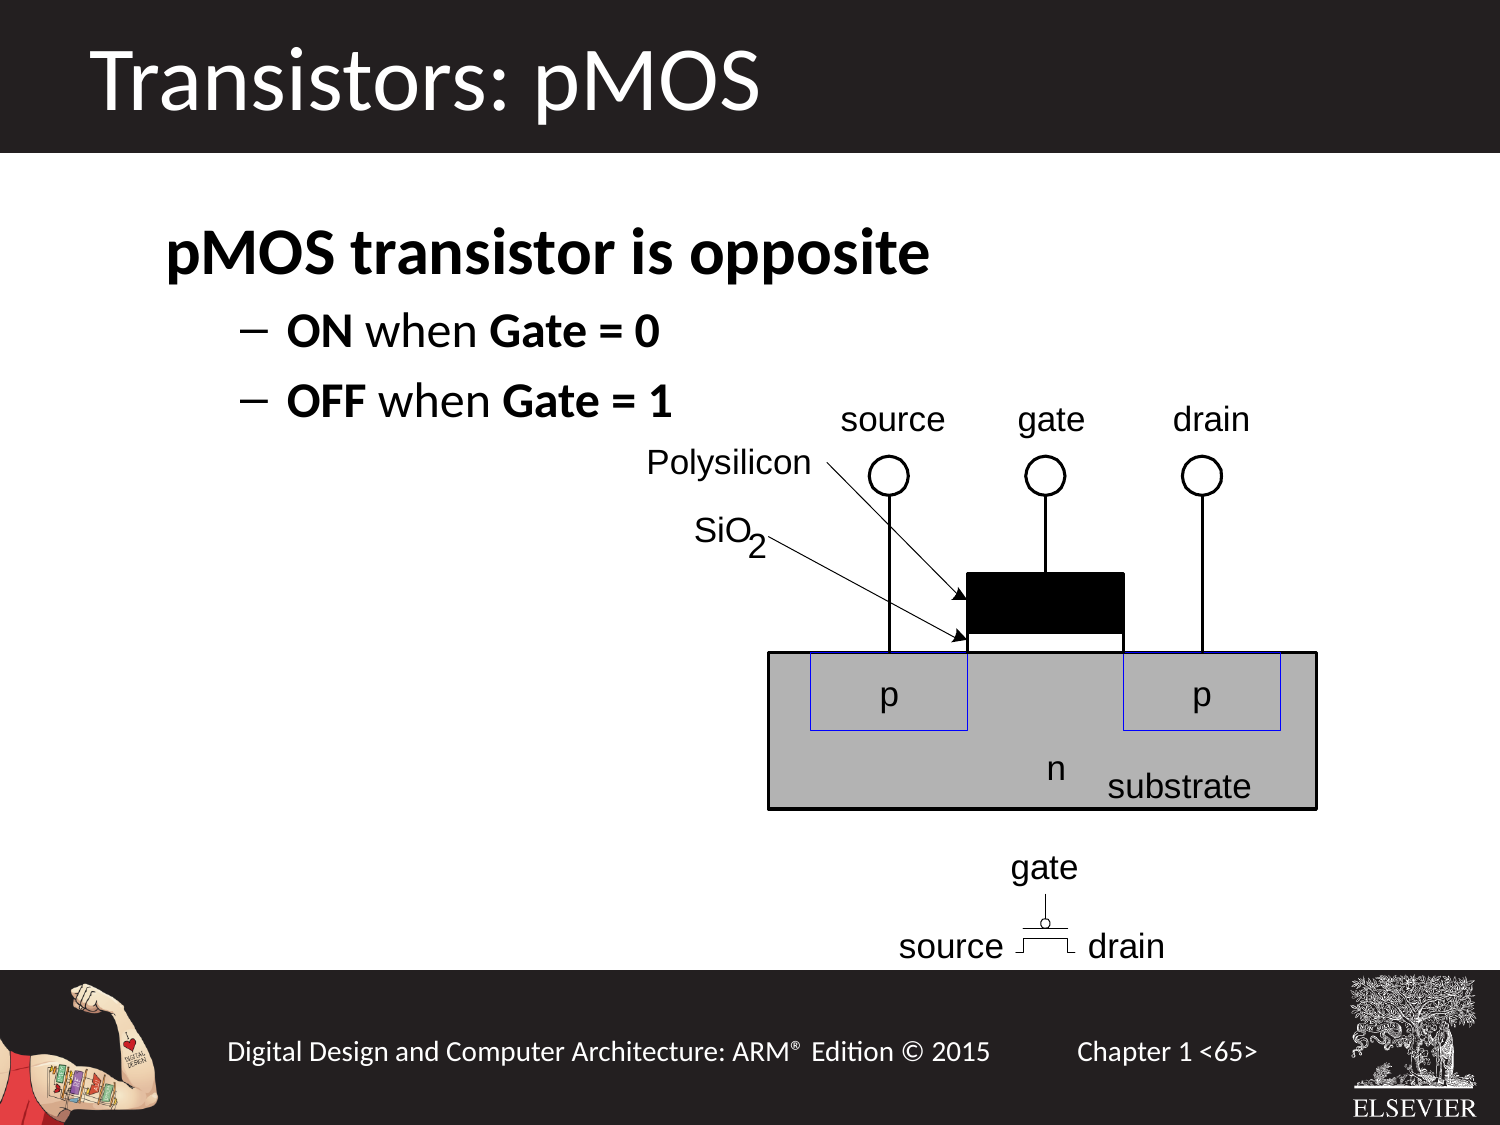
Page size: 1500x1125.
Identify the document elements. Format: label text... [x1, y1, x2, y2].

list pMOS transistor is opposite ON when Gate = 0 OFF when Gate = 1 [150, 200, 1163, 1013]
text_box Transistors: pMOS [75, 11, 1375, 136]
picture [1350, 974, 1477, 1117]
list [637, 389, 1326, 976]
picture [0, 979, 163, 1125]
